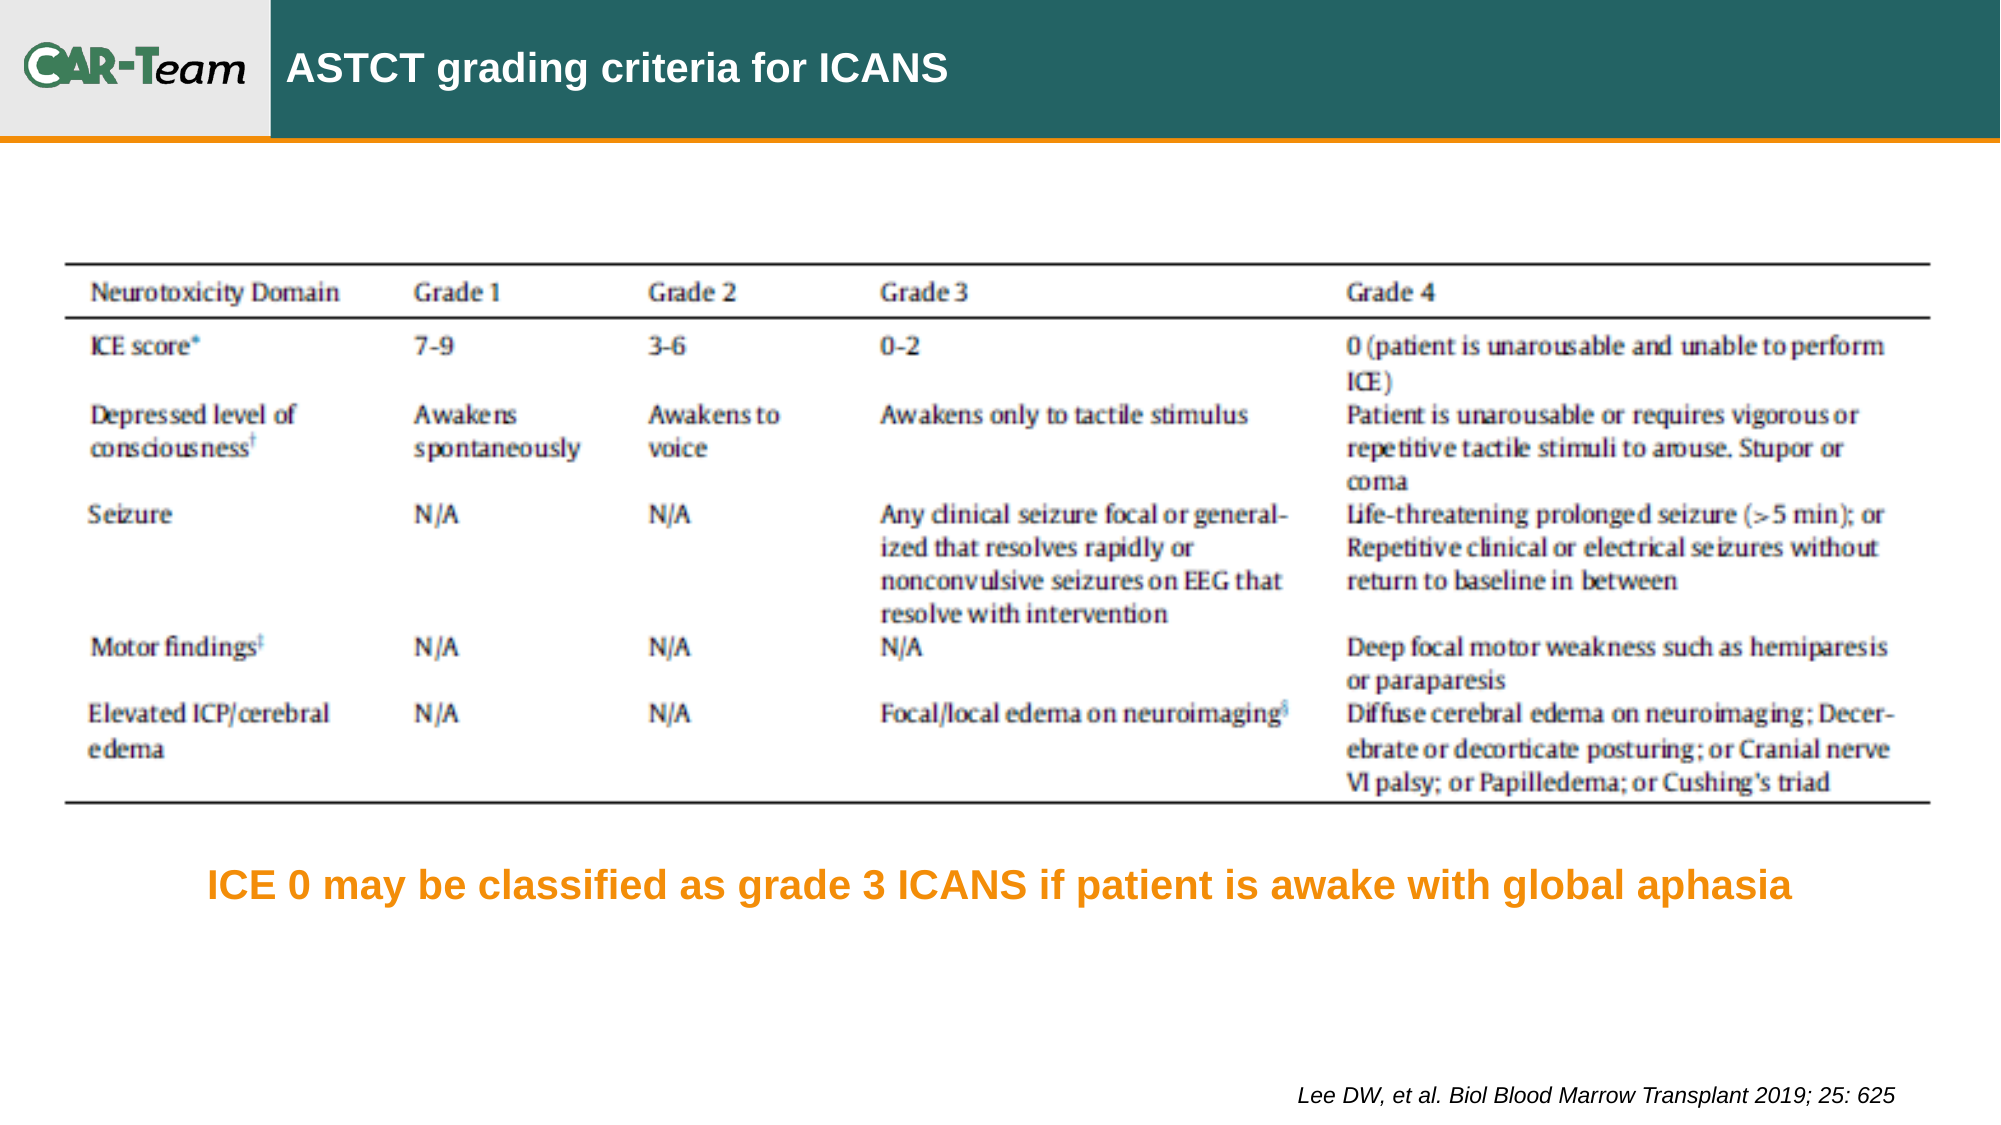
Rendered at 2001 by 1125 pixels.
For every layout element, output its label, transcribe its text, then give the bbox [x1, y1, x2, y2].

picture [53, 251, 1977, 815]
picture [24, 42, 245, 88]
title ASTCT grading criteria for ICANS [270, 0, 1996, 139]
text_box Lee DW, et al. Biol Blood Marrow Transplant 2019; 25: 625 [106, 1042, 1911, 1123]
text_box ICE 0 may be classified as grade 3 ICANS if patient is awake with global aphasia [192, 850, 1808, 916]
